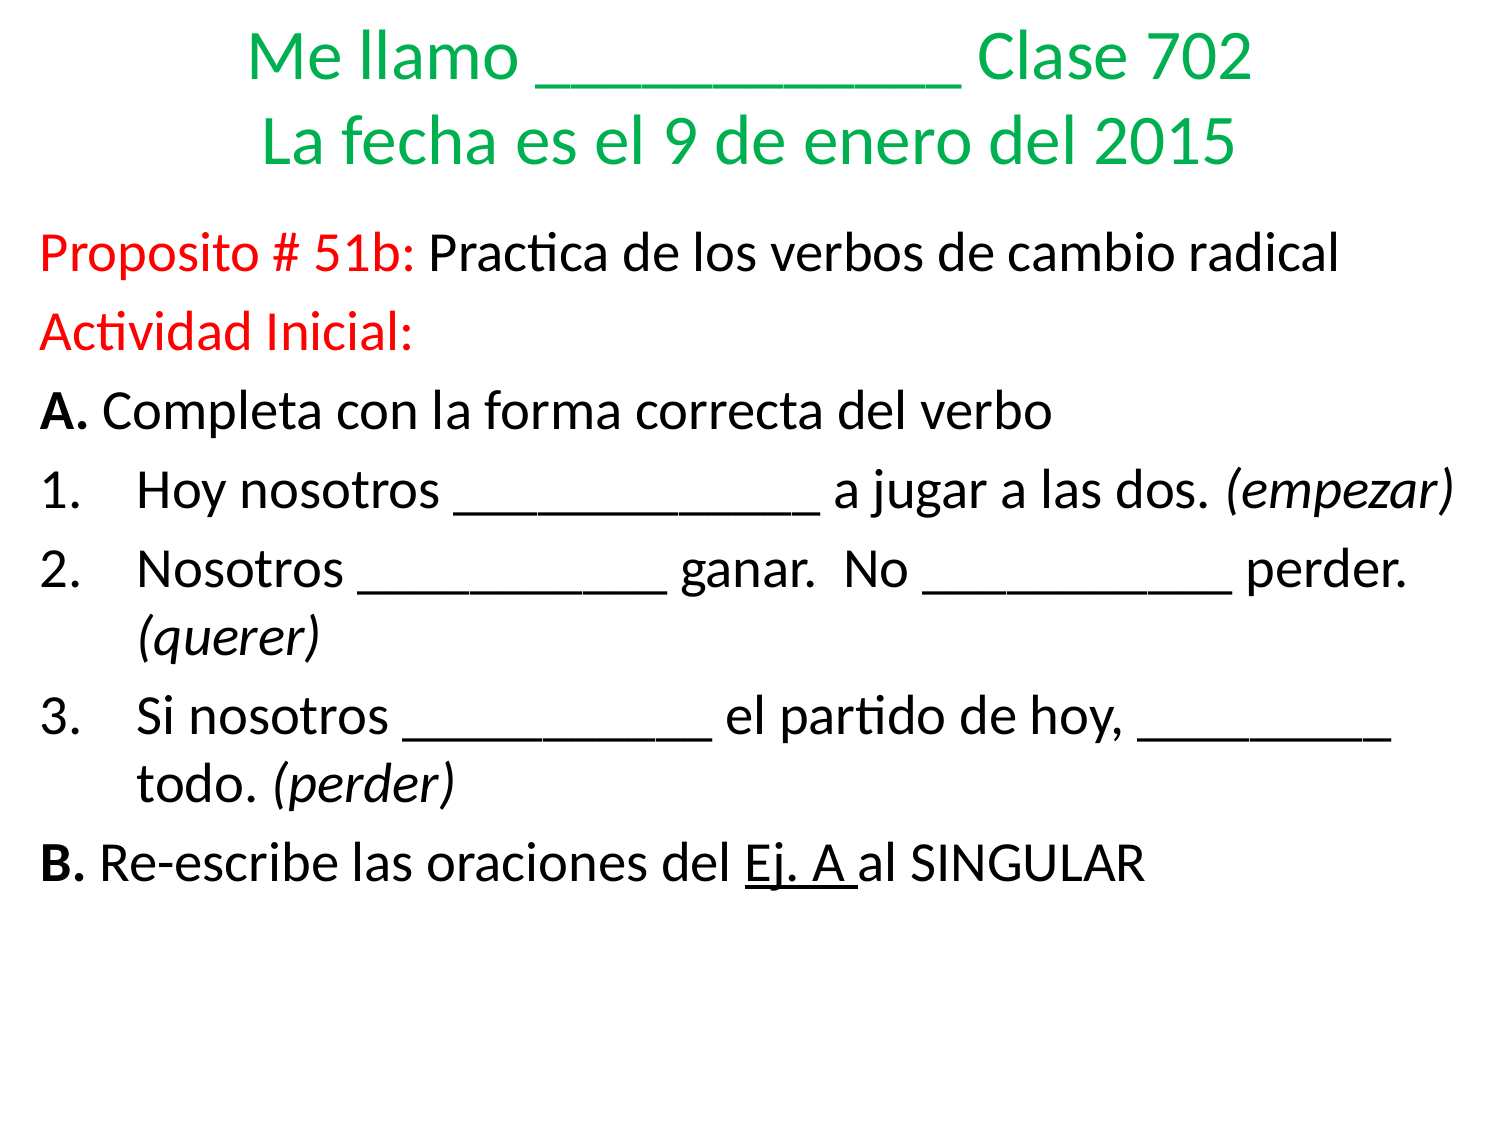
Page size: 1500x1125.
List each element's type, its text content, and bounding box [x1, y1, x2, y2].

list Proposito # 51b: Practica de los verbos de cambio radical Actividad Inicial: A. Completa con la forma correcta del verbo Hoy nosotros _____________ a jugar a las dos. (empezar) Nosotros ___________ ganar. No ___________ perder. (querer) Si nosotros ___________ el partido de hoy, _________ todo. (perder) B. Re-escribe las oraciones del Ej. A al SINGULAR [24, 207, 1500, 950]
title Me llamo ____________ Clase 702 La fecha es el 9 de enero del 2015 [0, 0, 1500, 188]
